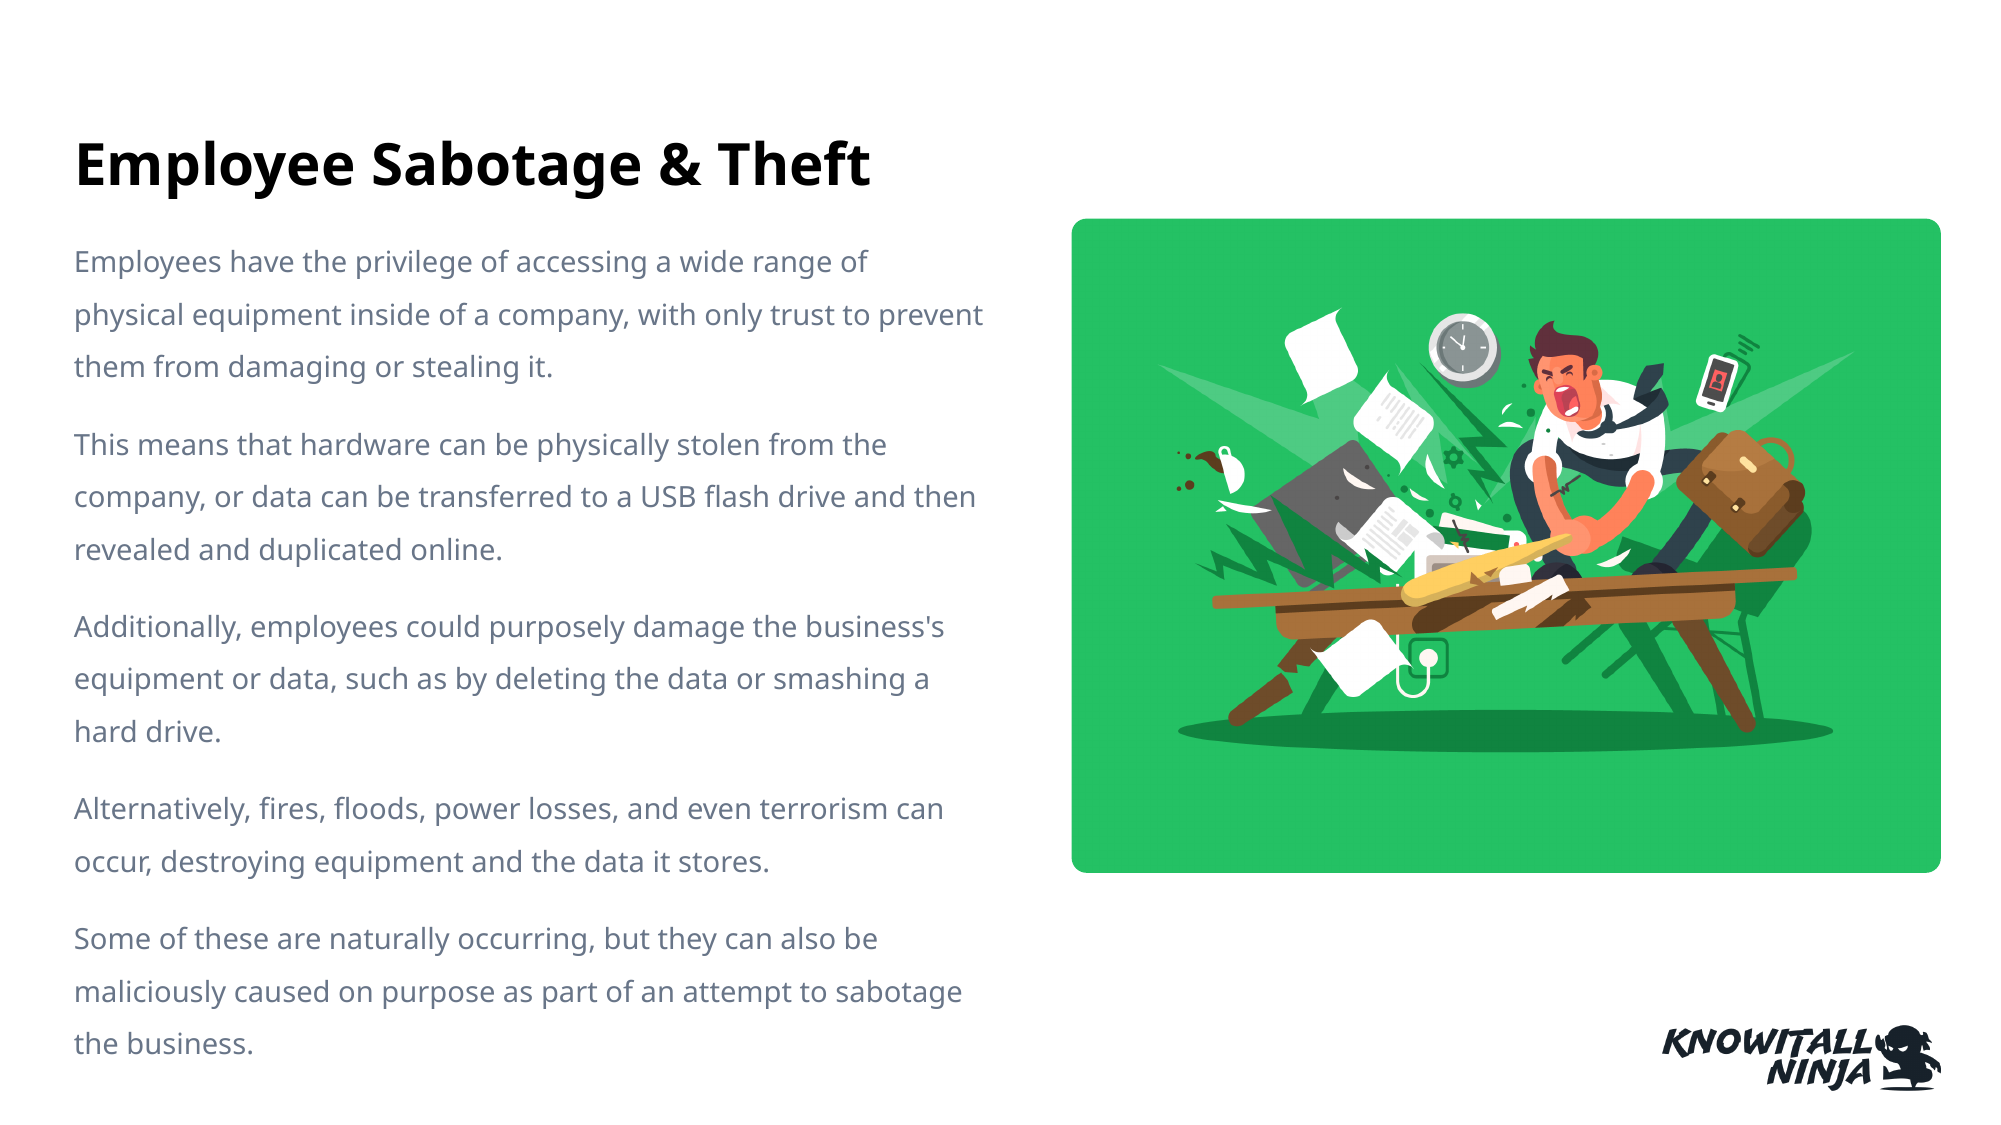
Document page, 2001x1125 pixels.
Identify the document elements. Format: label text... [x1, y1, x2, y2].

picture [1071, 218, 1942, 874]
list Employees have the privilege of accessing a wide range of physical equipment inside of a company, with only trust to prevent them from damaging or stealing it. This means that hardware can be physically stolen from the company, or data can be transferred to a USB flash drive and then revealed and duplicated online. Additionally, employees could purposely damage the business's equipment or data, such as by deleting the data or smashing a hard drive. Alternatively, fires, floods, power losses, and even terrorism can occur, destroying equipment and the data it stores. Some of these are naturally occurring, but they can also be maliciously caused on purpose as part of an attempt to sabotage the business. [59, 218, 1000, 1091]
title Employee Sabotage & Theft [59, 117, 1000, 206]
picture [1662, 1025, 1941, 1091]
